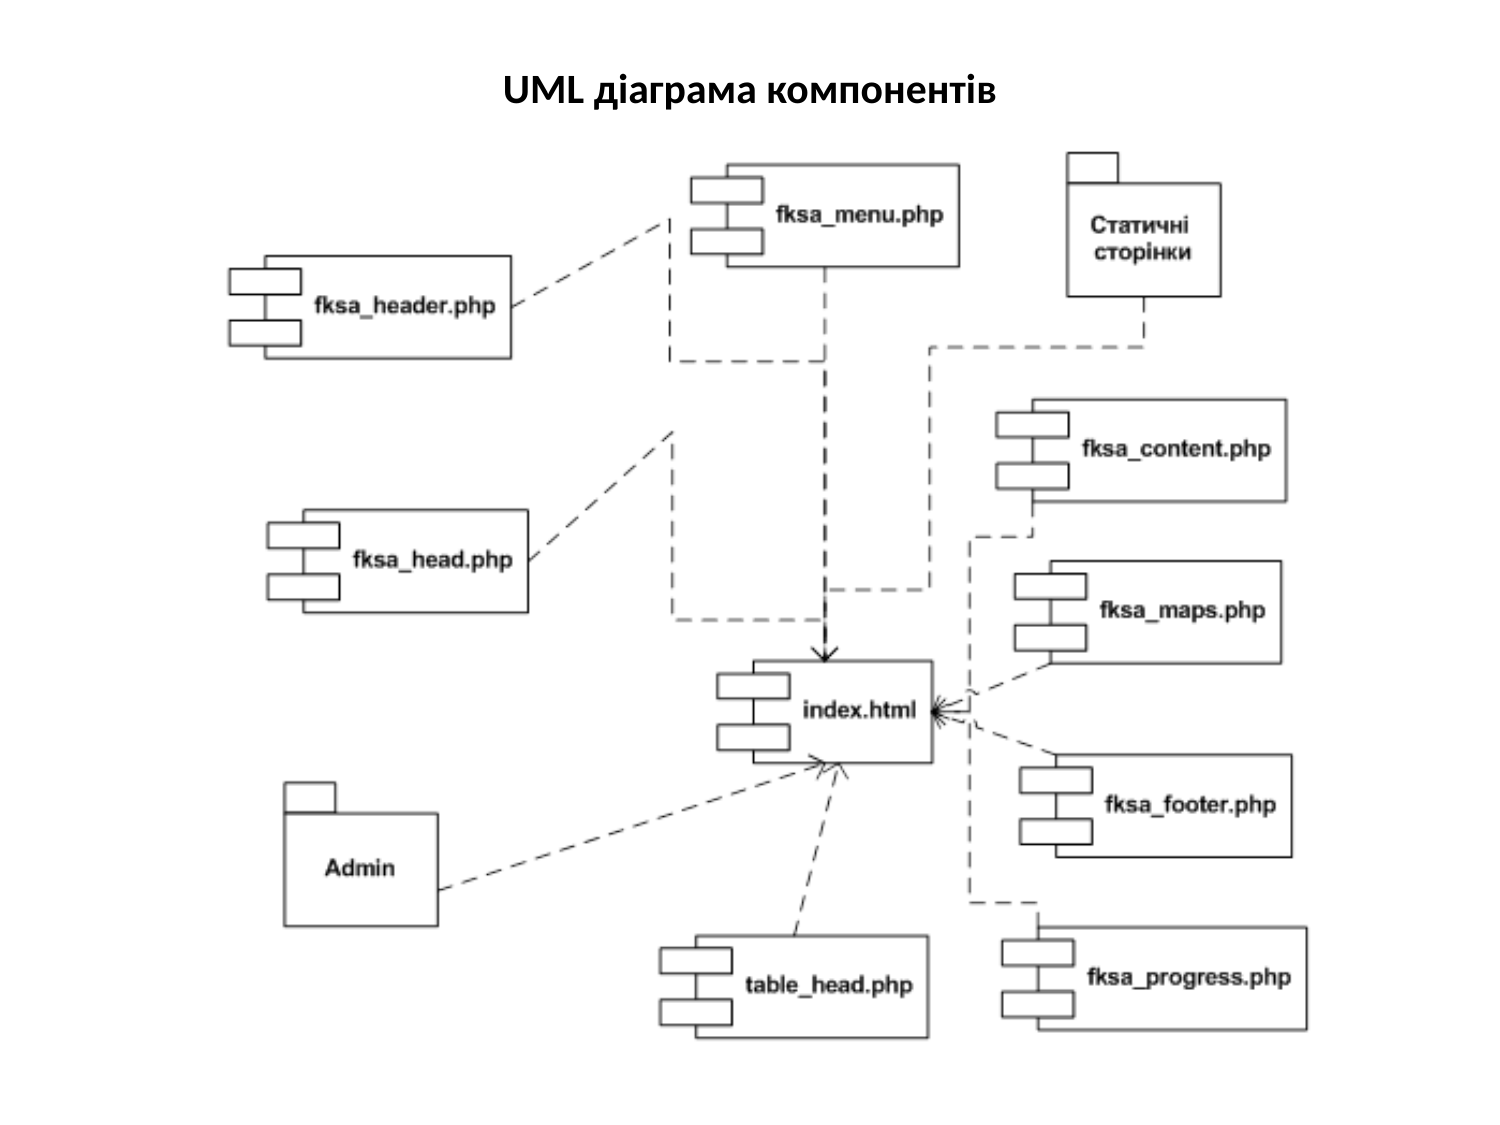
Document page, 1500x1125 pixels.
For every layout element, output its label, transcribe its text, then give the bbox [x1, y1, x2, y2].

list UML діаграма компонентів [75, 54, 1425, 1005]
picture [206, 148, 1318, 1048]
